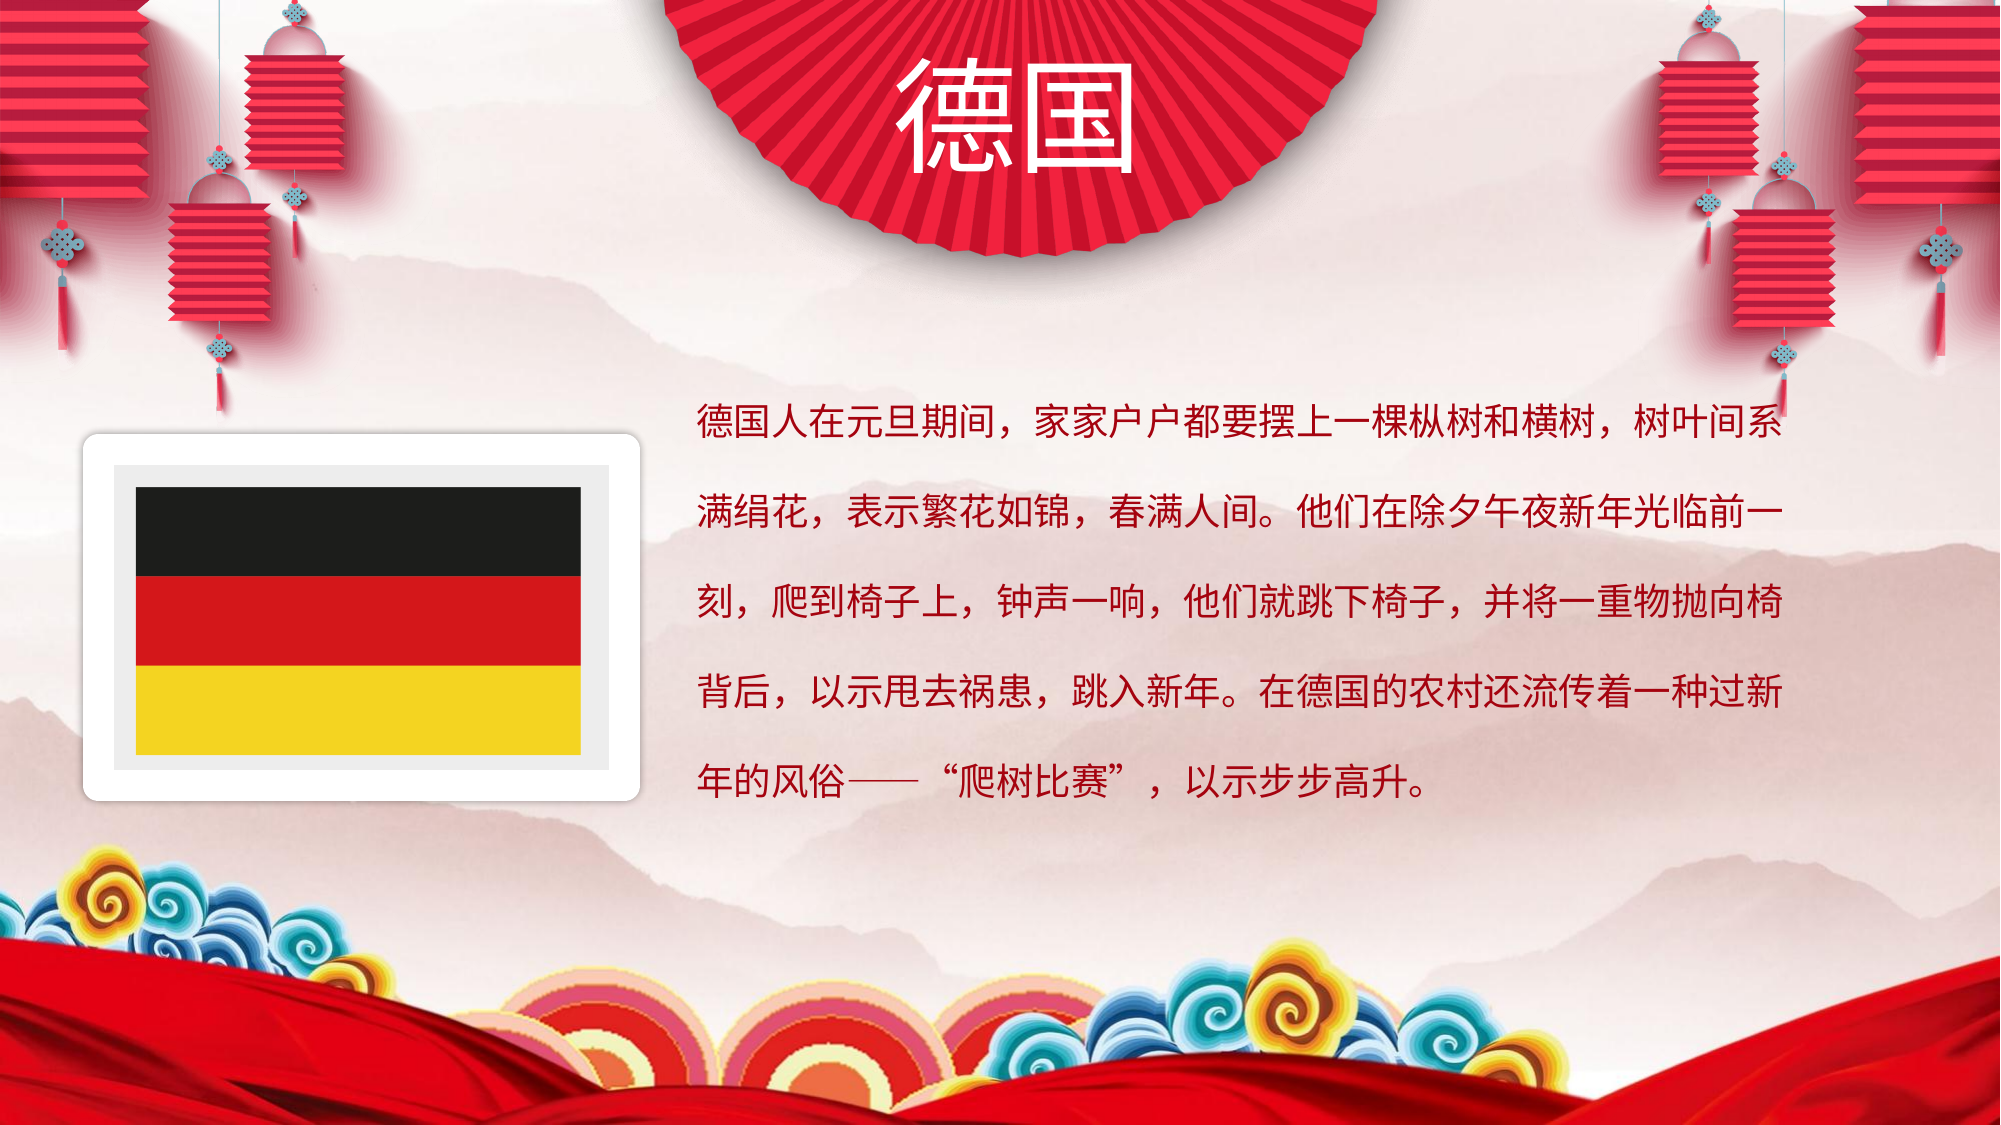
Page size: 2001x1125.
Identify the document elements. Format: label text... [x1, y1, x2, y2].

picture [0, 0, 2000, 1125]
text_box 德国人在元旦期间，家家户户都要摆上一棵枞树和横树，树叶间系满绢花，表示繁花如锦，春满人间。他们在除夕午夜新年光临前一刻，爬到椅子上，钟声一响，他们就跳下椅子，并将一重物抛向椅背后，以示甩去祸患，跳入新年。在德国的农村还流传着一种过新年的风俗——“爬树比赛”，以示步步高升。 [681, 345, 1834, 811]
